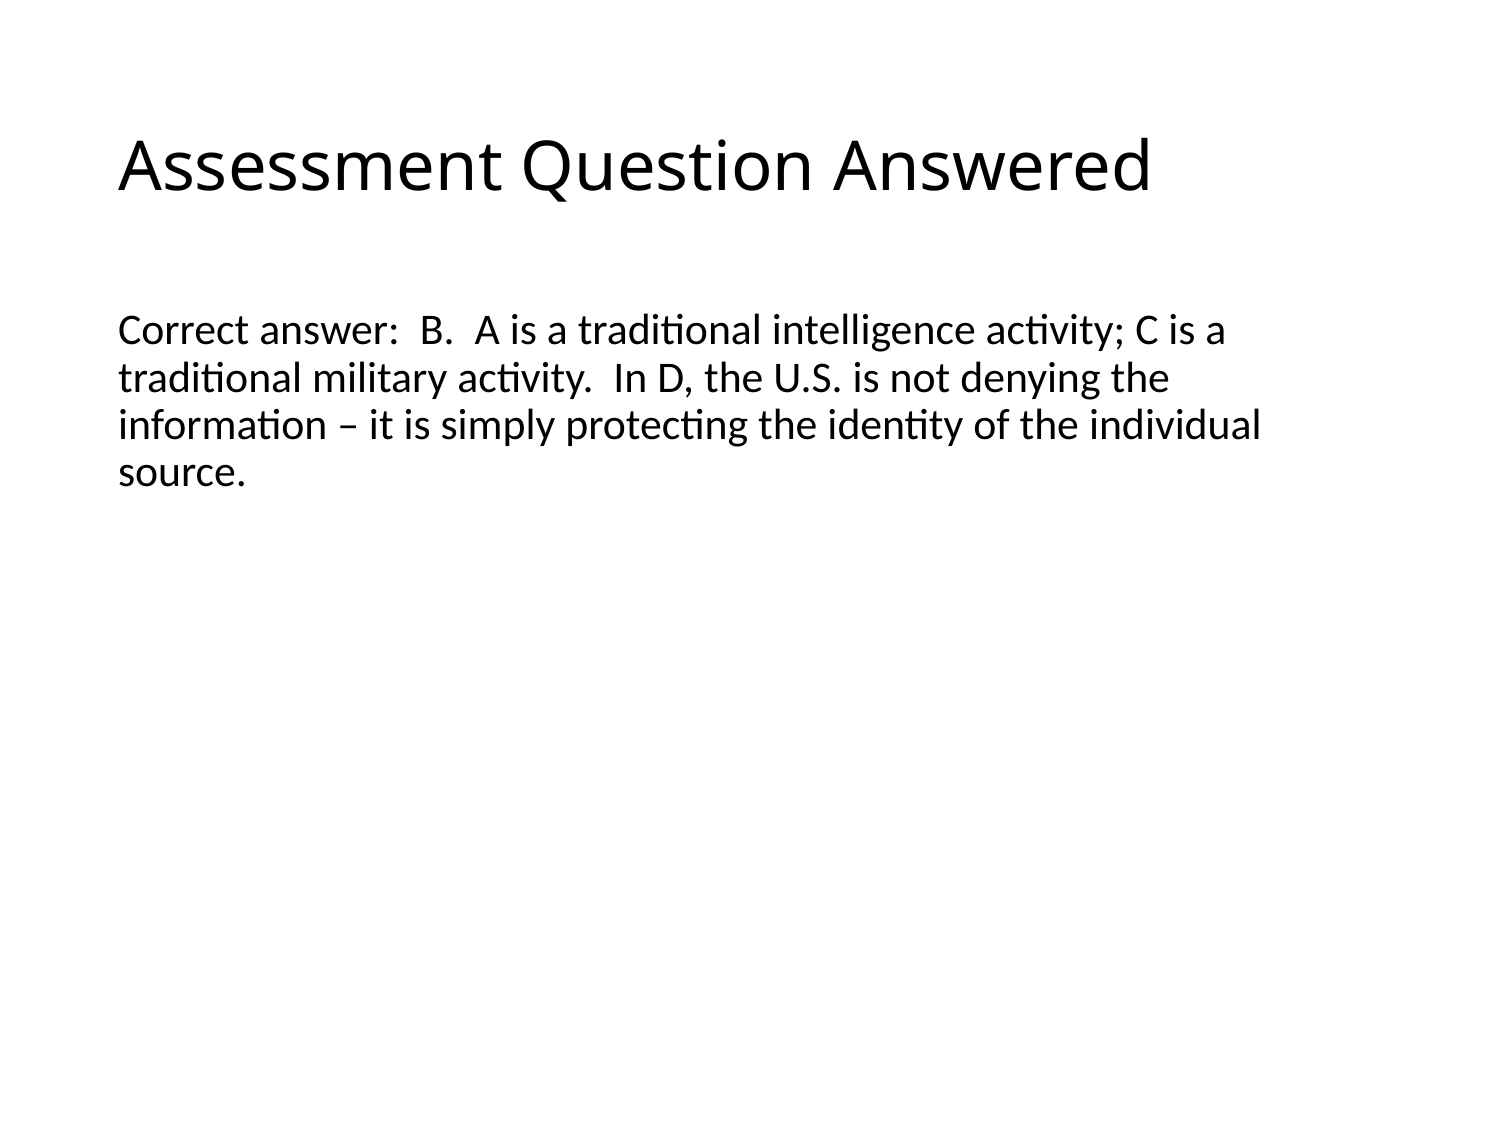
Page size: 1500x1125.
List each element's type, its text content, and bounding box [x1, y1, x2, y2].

title Assessment Question Answered [102, 59, 1398, 278]
list Correct answer: B. A is a traditional intelligence activity; C is a traditional military activity. In D, the U.S. is not denying the information – it is simply protecting the identity of the individual source. [102, 299, 1398, 1014]
